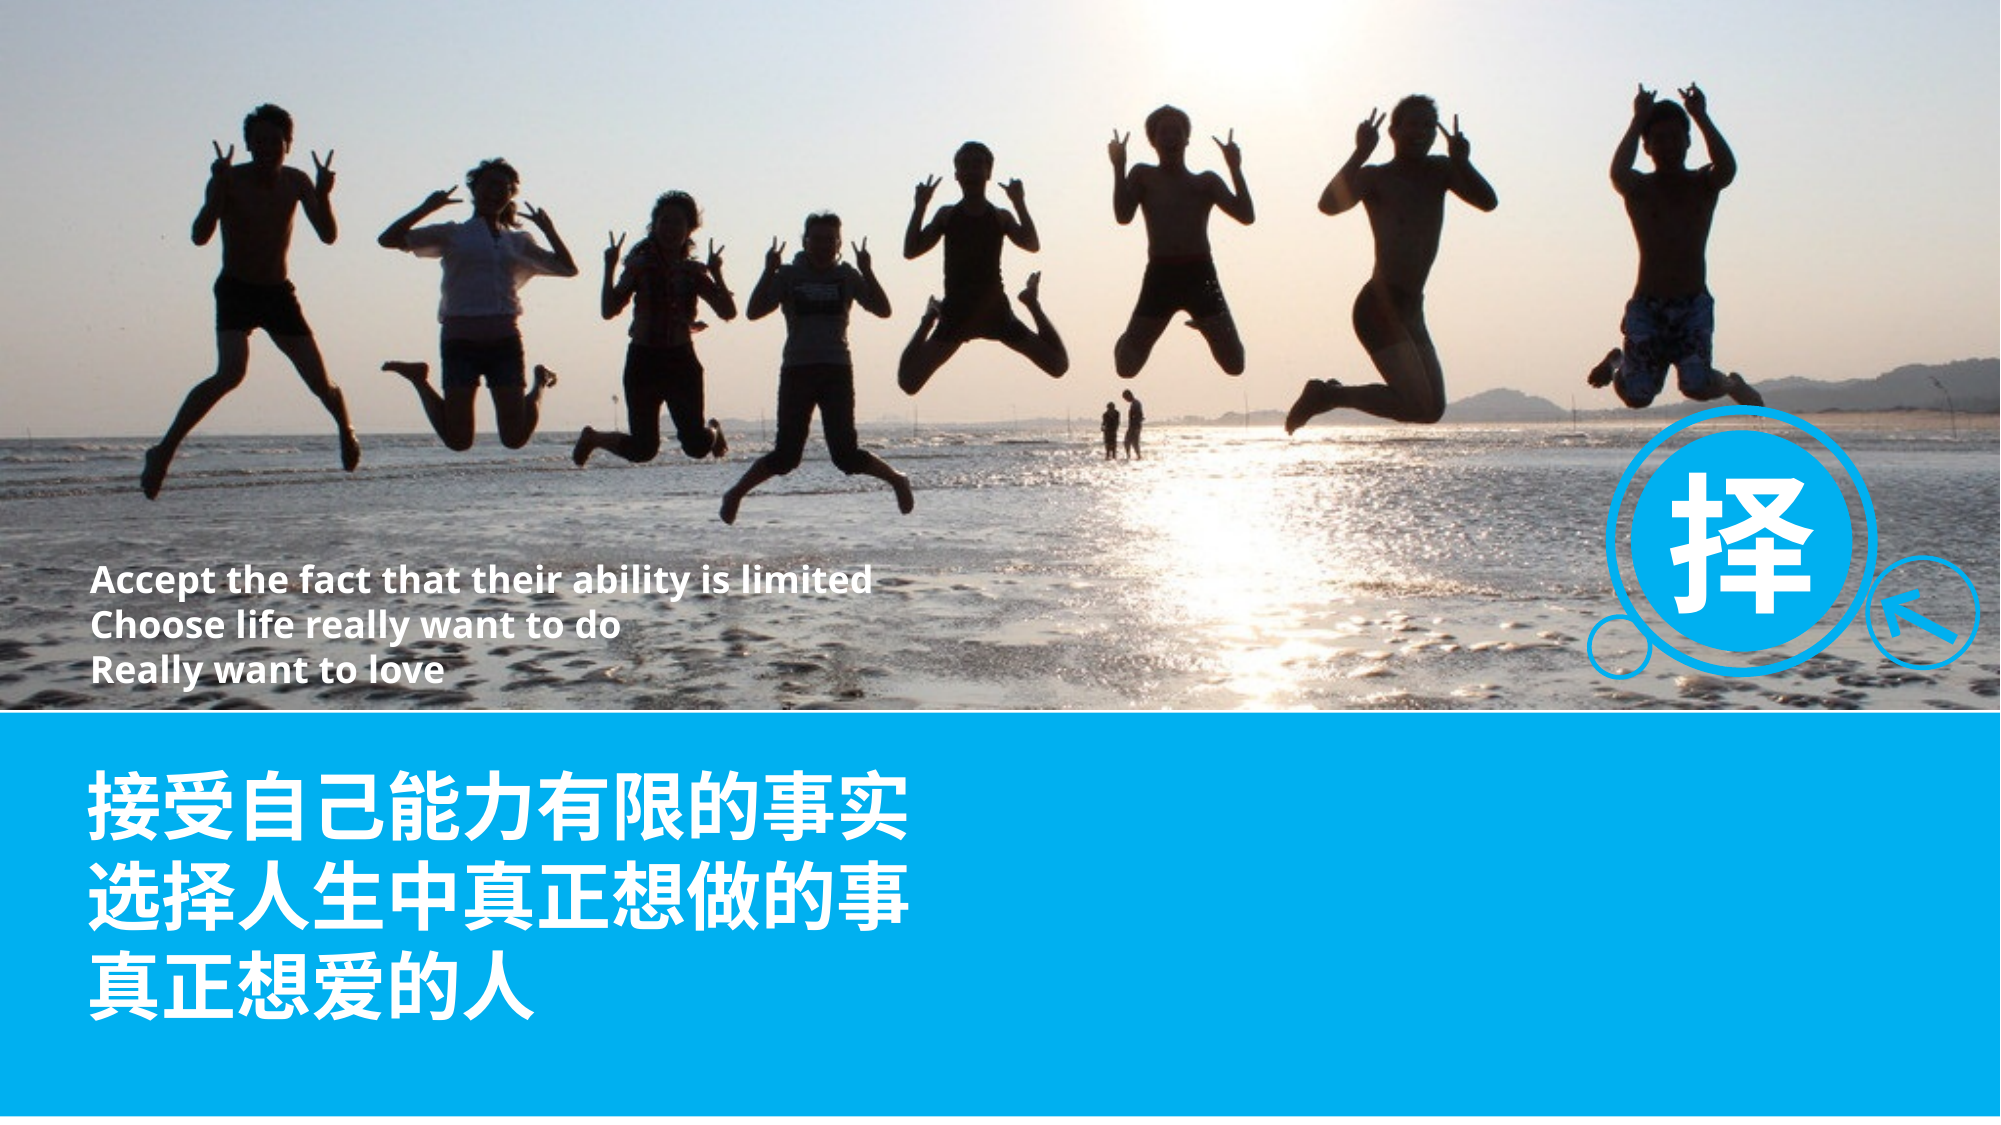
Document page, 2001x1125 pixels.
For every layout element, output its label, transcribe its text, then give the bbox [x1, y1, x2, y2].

text_box 接受自己能力有限的事实 选择人生中真正想做的事 真正想爱的人 [71, 751, 1375, 1037]
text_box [1610, 409, 1873, 673]
picture [0, 0, 2000, 710]
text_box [1854, 551, 1992, 674]
text_box [0, 711, 2000, 1117]
